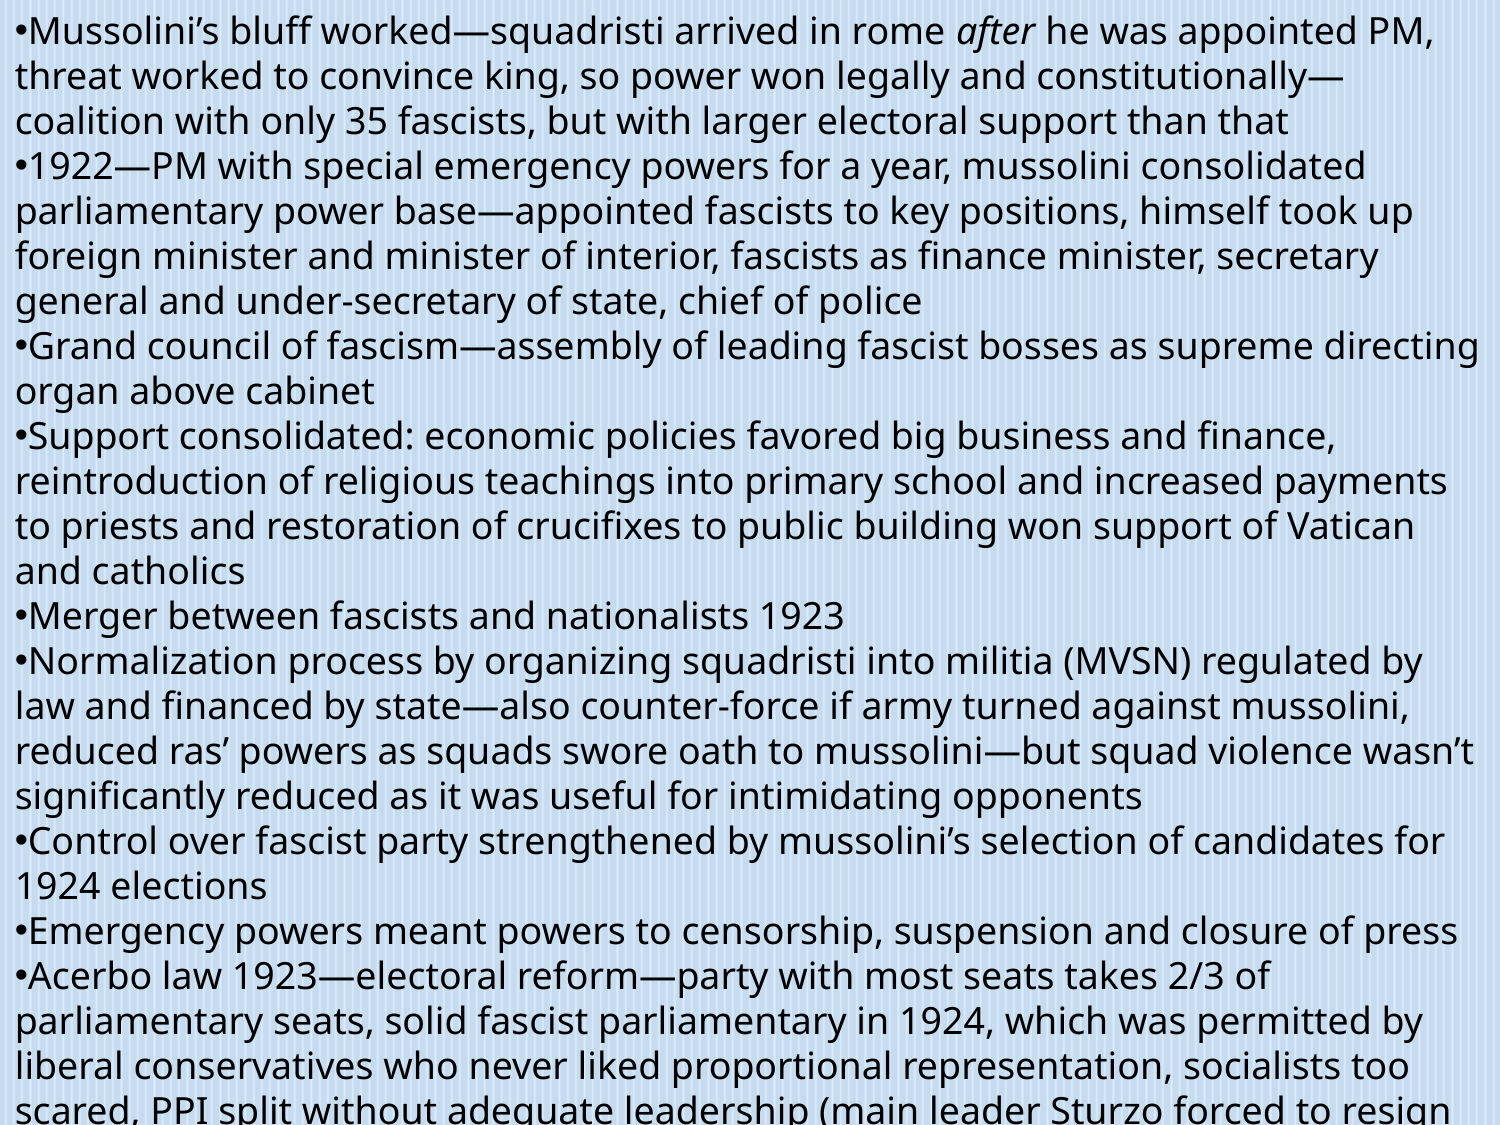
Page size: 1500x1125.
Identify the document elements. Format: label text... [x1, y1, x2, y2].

text_box Mussolini’s bluff worked—squadristi arrived in rome after he was appointed PM, threat worked to convince king, so power won legally and constitutionally—coalition with only 35 fascists, but with larger electoral support than that 1922—PM with special emergency powers for a year, mussolini consolidated parliamentary power base—appointed fascists to key positions, himself took up foreign minister and minister of interior, fascists as finance minister, secretary general and under-secretary of state, chief of police Grand council of fascism—assembly of leading fascist bosses as supreme directing organ above cabinet Support consolidated: economic policies favored big business and finance, reintroduction of religious teachings into primary school and increased payments to priests and restoration of crucifixes to public building won support of Vatican and catholics Merger between fascists and nationalists 1923 Normalization process by organizing squadristi into militia (MVSN) regulated by law and financed by state—also counter-force if army turned against mussolini, reduced ras’ powers as squads swore oath to mussolini—but squad violence wasn’t significantly reduced as it was useful for intimidating opponents Control over fascist party strengthened by mussolini’s selection of candidates for 1924 elections Emergency powers meant powers to censorship, suspension and closure of press Acerbo law 1923—electoral reform—party with most seats takes 2/3 of parliamentary seats, solid fascist parliamentary in 1924, which was permitted by liberal conservatives who never liked proportional representation, socialists too scared, PPI split without adequate leadership (main leader Sturzo forced to resign by Vatican to appease mussolini) [0, 0, 1500, 1125]
